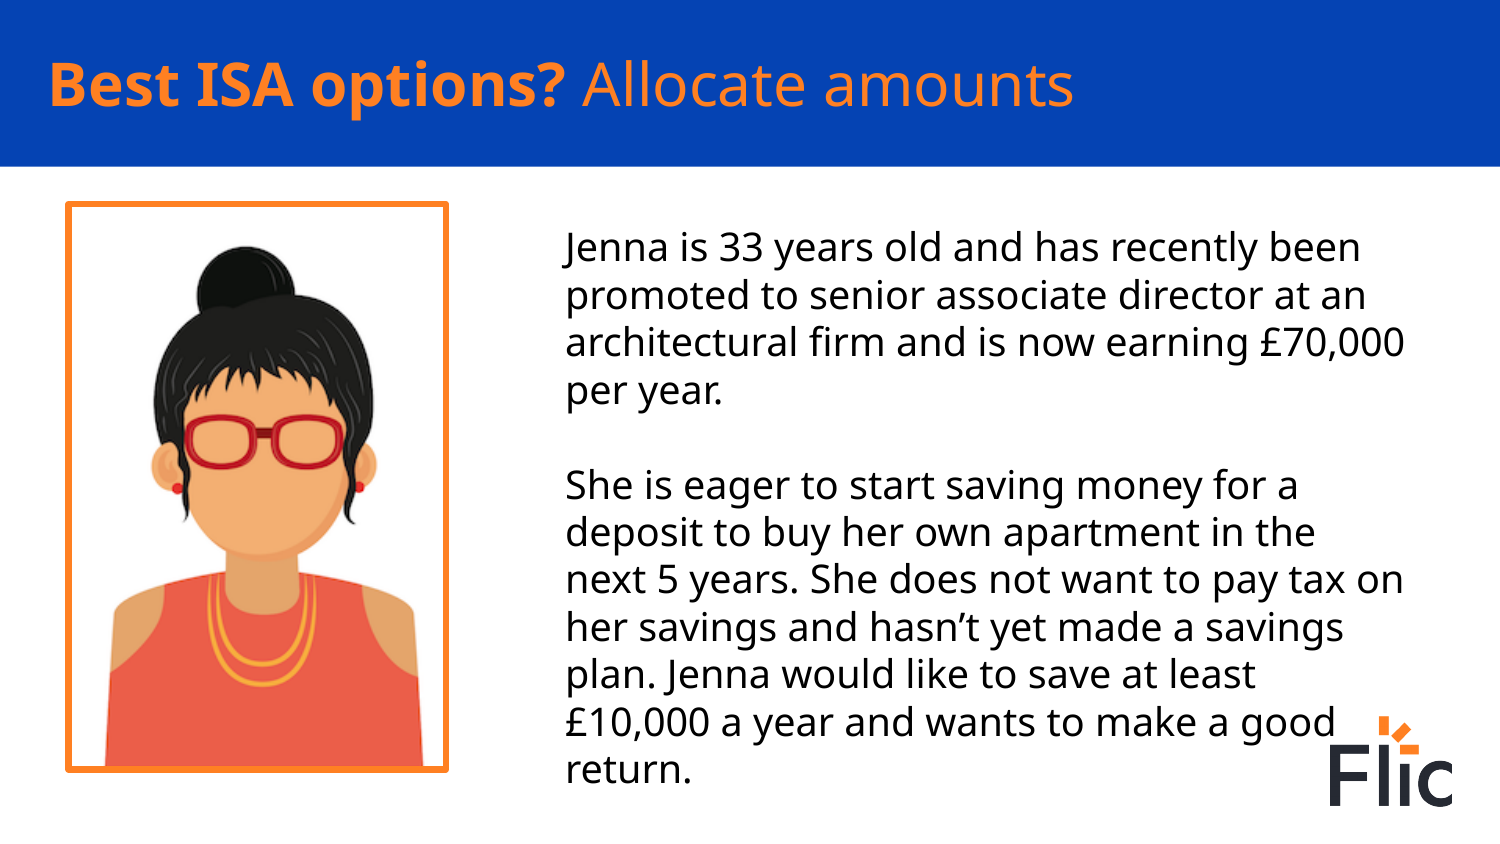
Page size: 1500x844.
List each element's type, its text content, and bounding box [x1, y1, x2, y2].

picture [1330, 716, 1452, 807]
text_box Lunch out [1233, 684, 1418, 749]
title Best ISA options? Allocate amounts [32, 39, 1304, 125]
picture [71, 206, 443, 767]
text_box Jenna is 33 years old and has recently been promoted to senior associate director at an architectural firm and is now earning £70,000 per year. She is eager to start saving money for a deposit to buy her own apartment in the next 5 years. She does not want to pay tax on her savings and hasn’t yet made a savings plan. Jenna would like to save at least £10,000 a year and wants to make a good return. [550, 207, 1422, 684]
